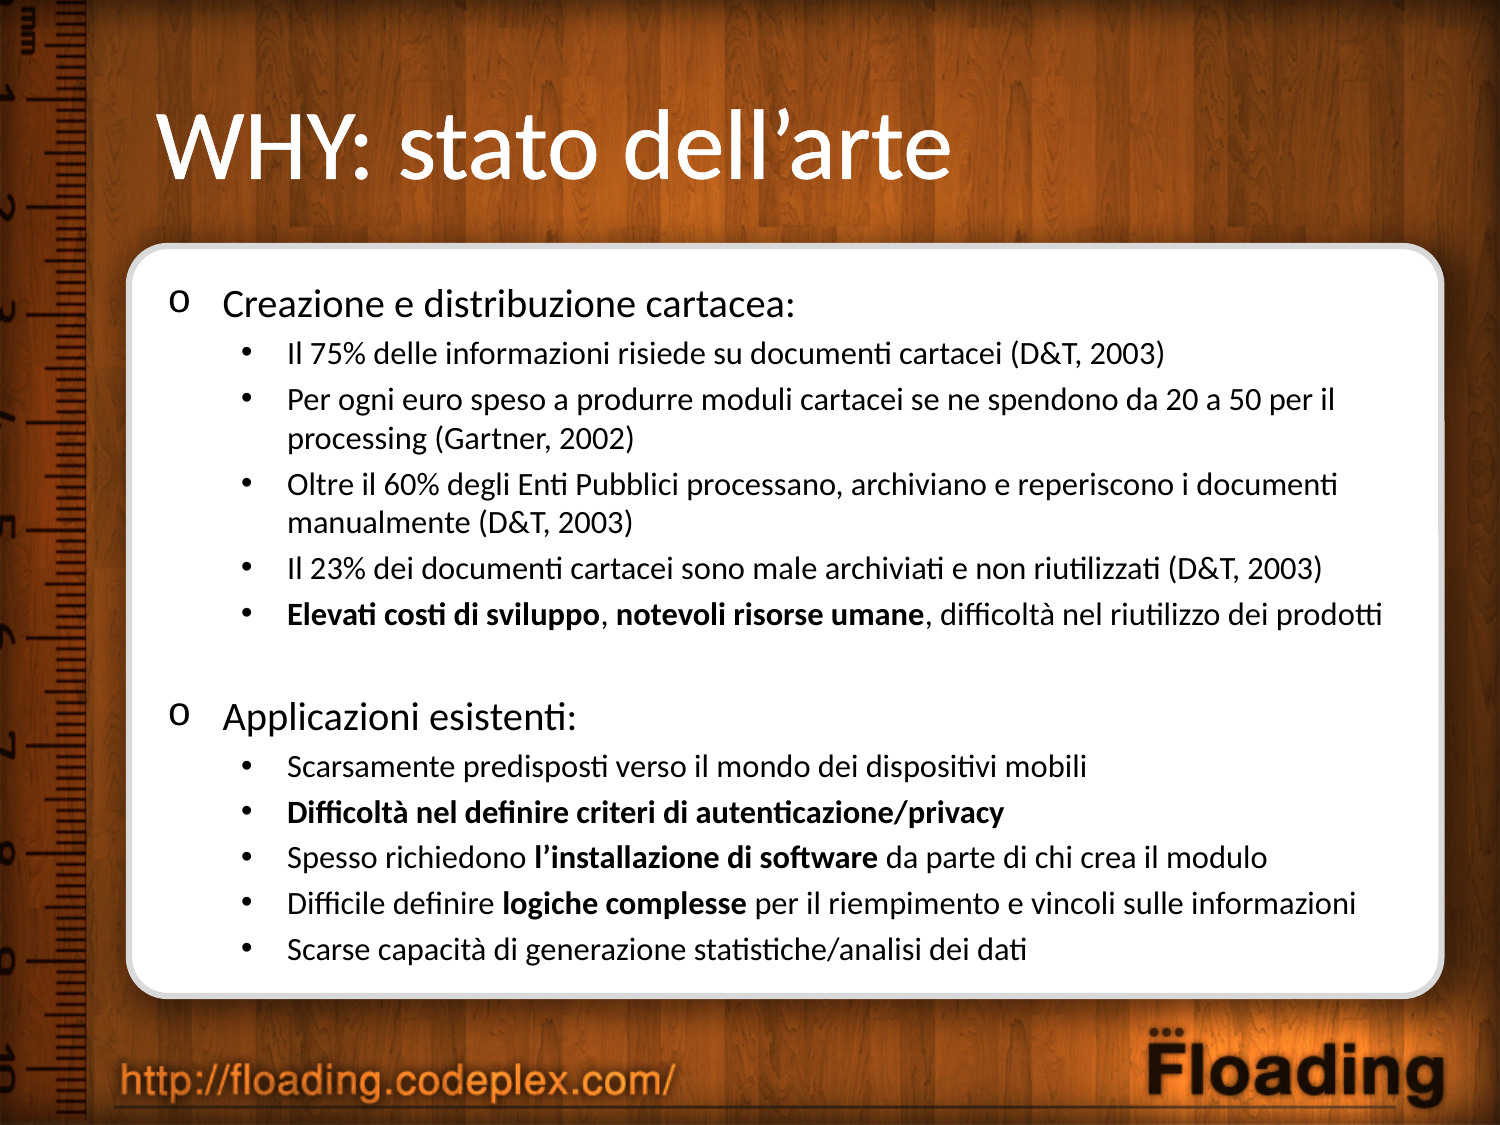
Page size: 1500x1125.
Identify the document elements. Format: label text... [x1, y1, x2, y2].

picture [0, 0, 1500, 1125]
text_box [126, 243, 1444, 996]
title WHY: stato dell’arte [140, 45, 1425, 233]
list Creazione e distribuzione cartacea: Il 75% delle informazioni risiede su documenti cartacei (D&T, 2003) Per ogni euro speso a produrre moduli cartacei se ne spendono da 20 a 50 per il processing (Gartner, 2002) Oltre il 60% degli Enti Pubblici processano, archiviano e reperiscono i documenti manualmente (D&T, 2003) Il 23% dei documenti cartacei sono male archiviati e non riutilizzati (D&T, 2003) Elevati costi di sviluppo, notevoli risorse umane, difficoltà nel riutilizzo dei prodotti Applicazioni esistenti: Scarsamente predisposti verso il mondo dei dispositivi mobili Difficoltà nel definire criteri di autenticazione/privacy Spesso richiedono l’installazione di software da parte di chi crea il modulo Difficile definire logiche complesse per il riempimento e vincoli sulle informazioni Scarse capacità di generazione statistiche/analisi dei dati [152, 269, 1418, 1008]
